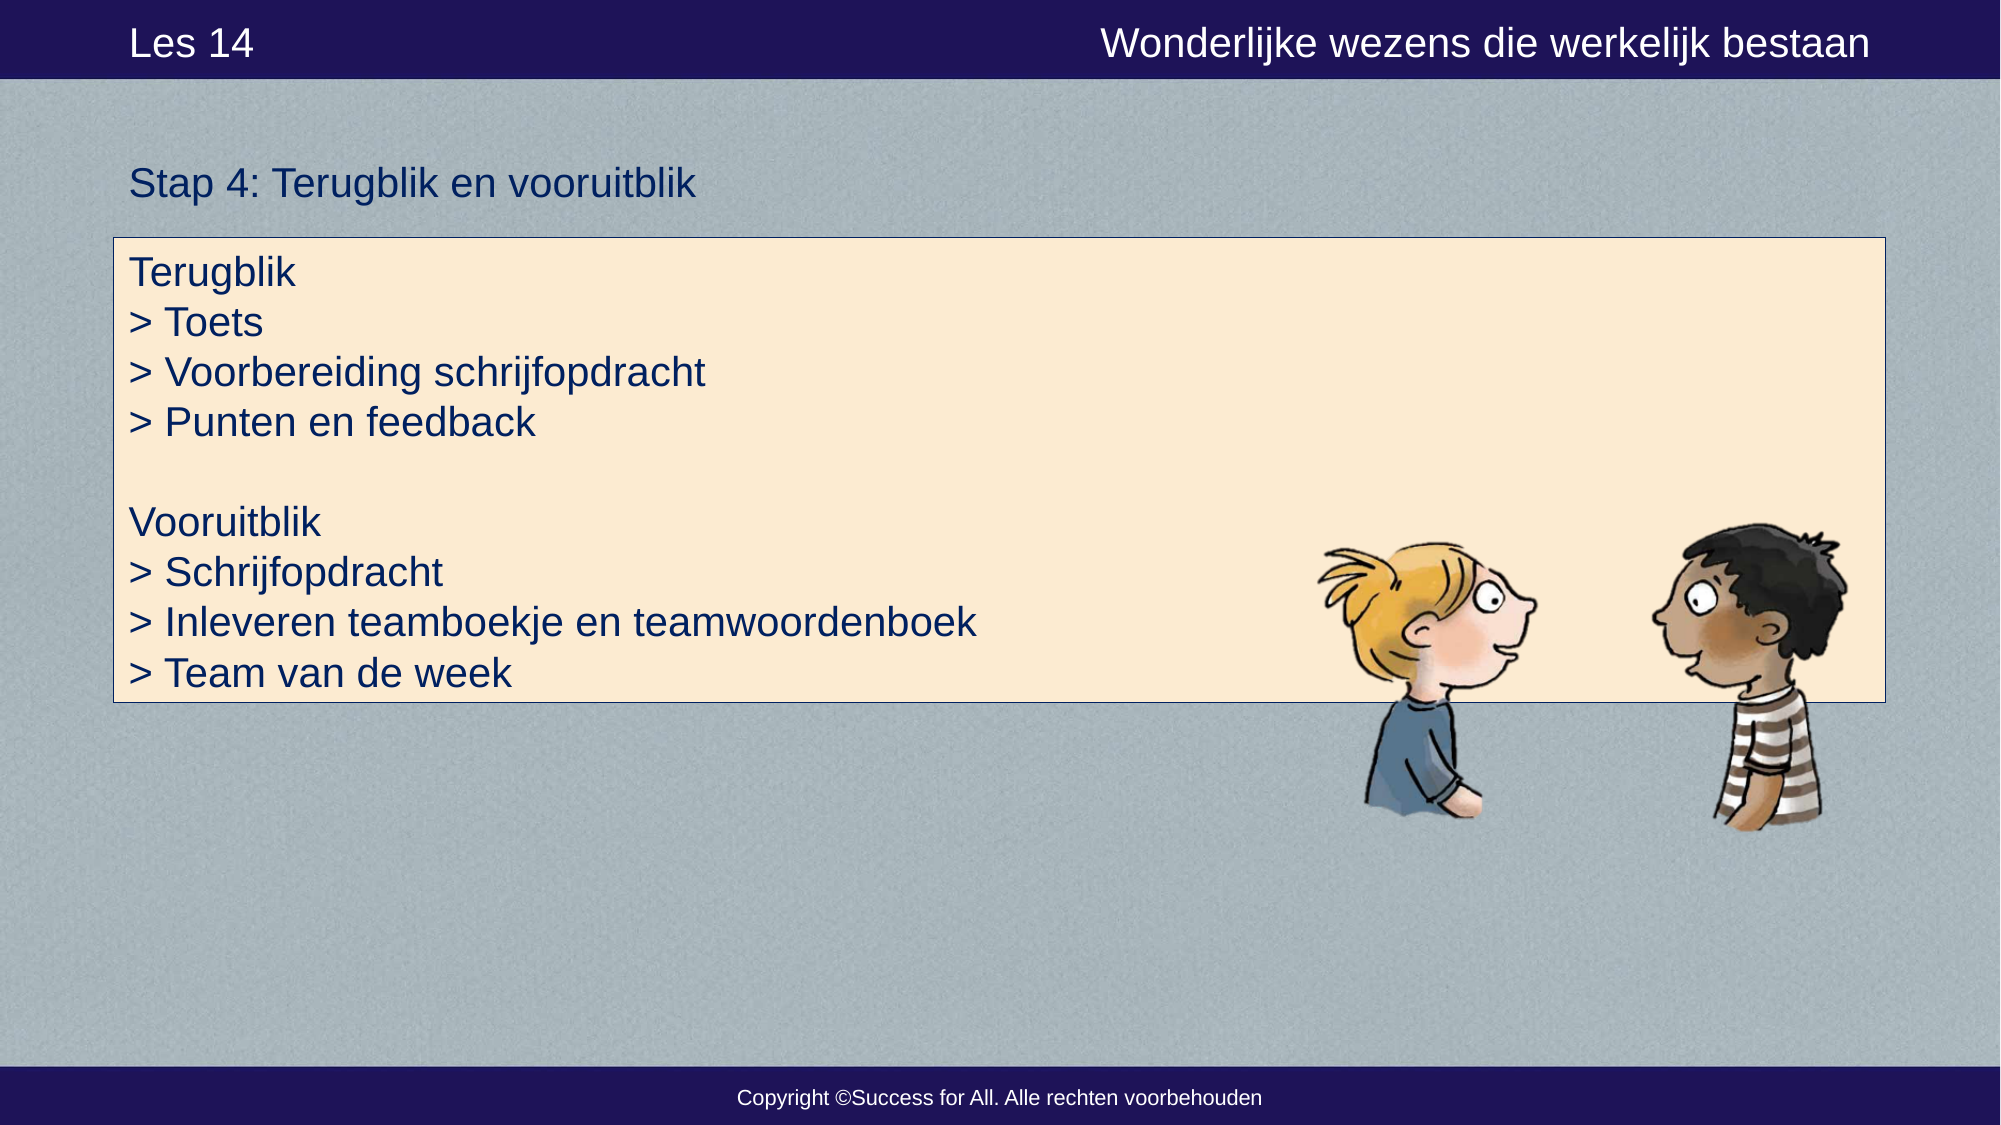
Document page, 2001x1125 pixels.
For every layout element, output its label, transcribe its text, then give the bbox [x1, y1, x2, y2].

picture [0, 0, 2001, 1125]
text_box Wonderlijke wezens die werkelijk bestaan [999, 8, 1886, 73]
text_box Les 14 [114, 8, 354, 73]
text_box Stap 4: Terugblik en vooruitblik [113, 148, 1635, 214]
text_box Copyright ©Success for All. Alle rechten voorbehouden [0, 1076, 2000, 1125]
text_box Terugblik > Toets > Voorbereiding schrijfopdracht > Punten en feedback Vooruitblik > Schrijfopdracht > Inleveren teamboekje en teamwoordenboek > Team van de week [113, 237, 1886, 703]
